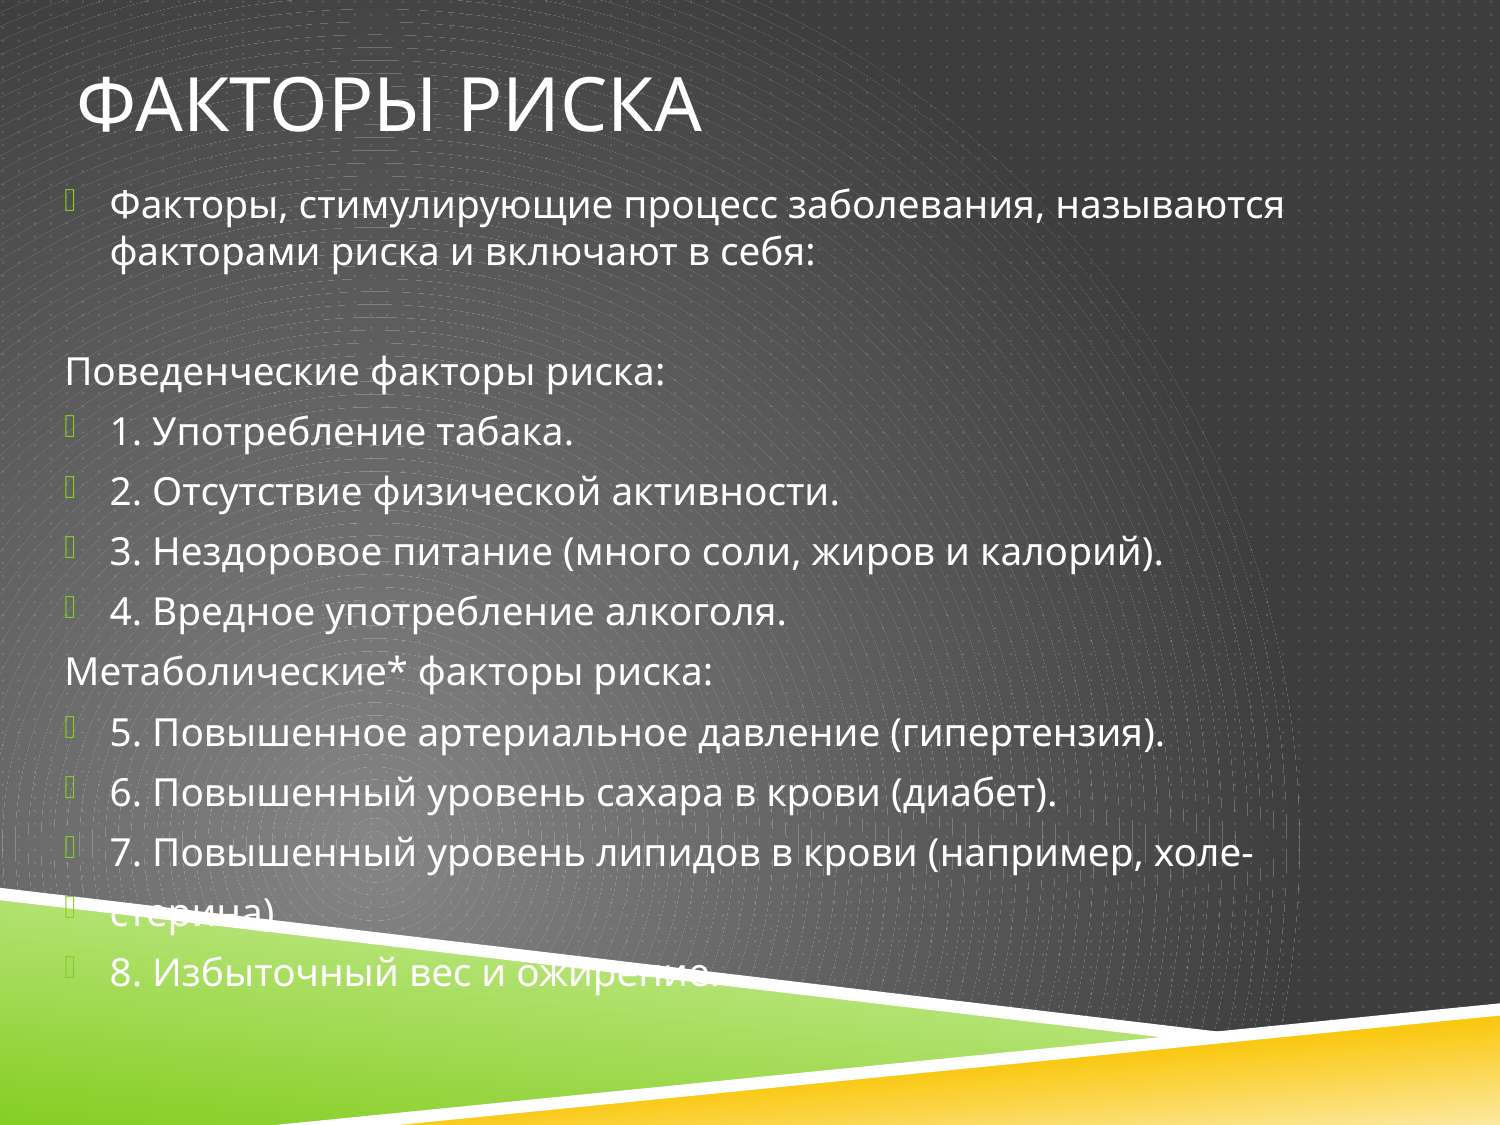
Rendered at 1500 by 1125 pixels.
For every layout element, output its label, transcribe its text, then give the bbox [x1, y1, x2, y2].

title Факторы риска [76, 42, 1025, 161]
list Факторы, стимулирующие процесс заболевания, называются факторами риска и включают в себя: Поведенческие факторы риска: 1. Употребление табака. 2. Отсутствие физической активности. 3. Нездоровое питание (много соли, жиров и калорий). 4. Вредное употребление алкоголя. Метаболические* факторы риска: 5. Повышенное артериальное давление (гипертензия). 6. Повышенный уровень сахара в крови (диабет). 7. Повышенный уровень липидов в крови (например, холе- стерина). 8. Избыточный вес и ожирение. [53, 172, 1325, 1005]
